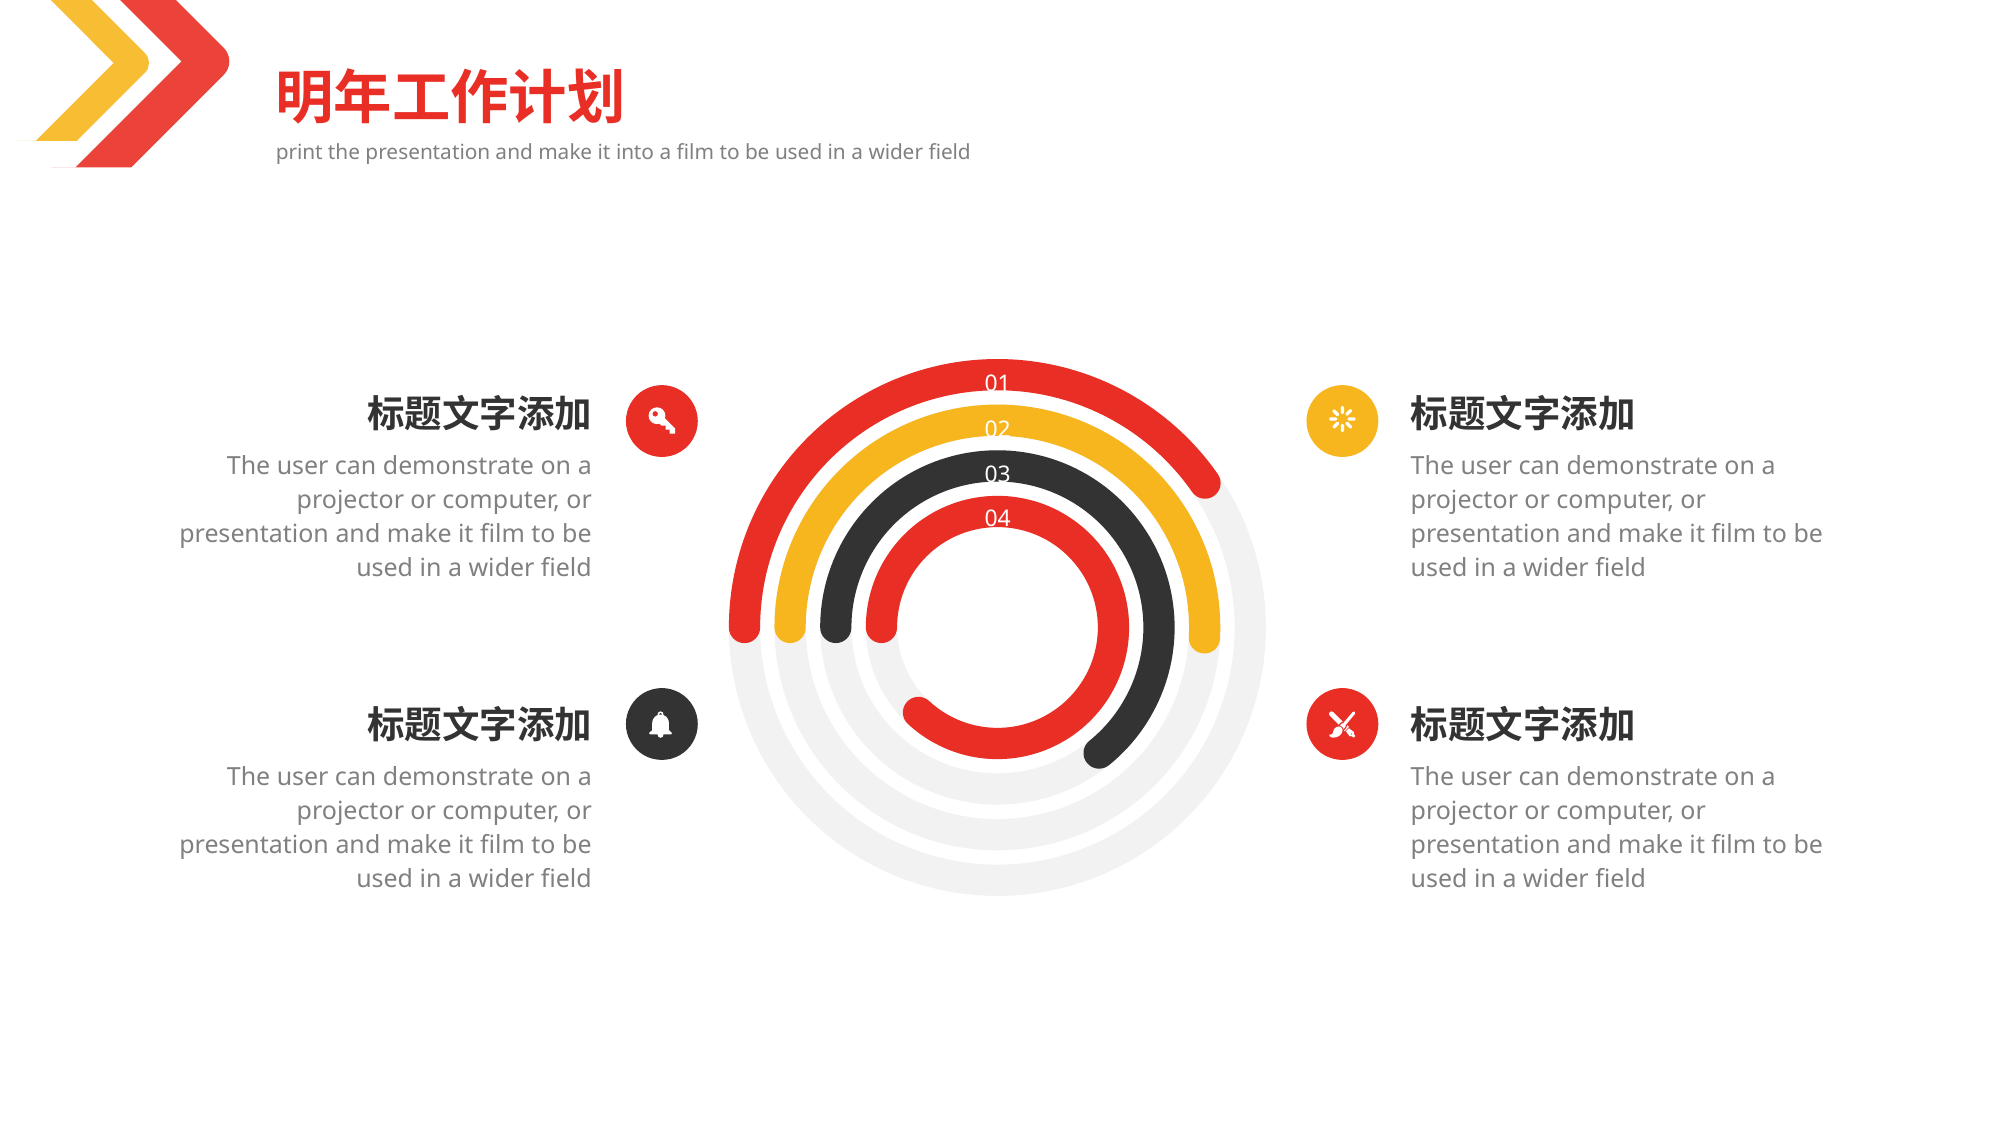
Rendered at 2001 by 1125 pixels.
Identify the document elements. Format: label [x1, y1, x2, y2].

text_box [0, 0, 1169, 193]
text_box [1395, 382, 1853, 592]
text_box [150, 382, 608, 592]
text_box [150, 693, 608, 903]
text_box [625, 360, 1379, 881]
text_box [1395, 693, 1853, 903]
